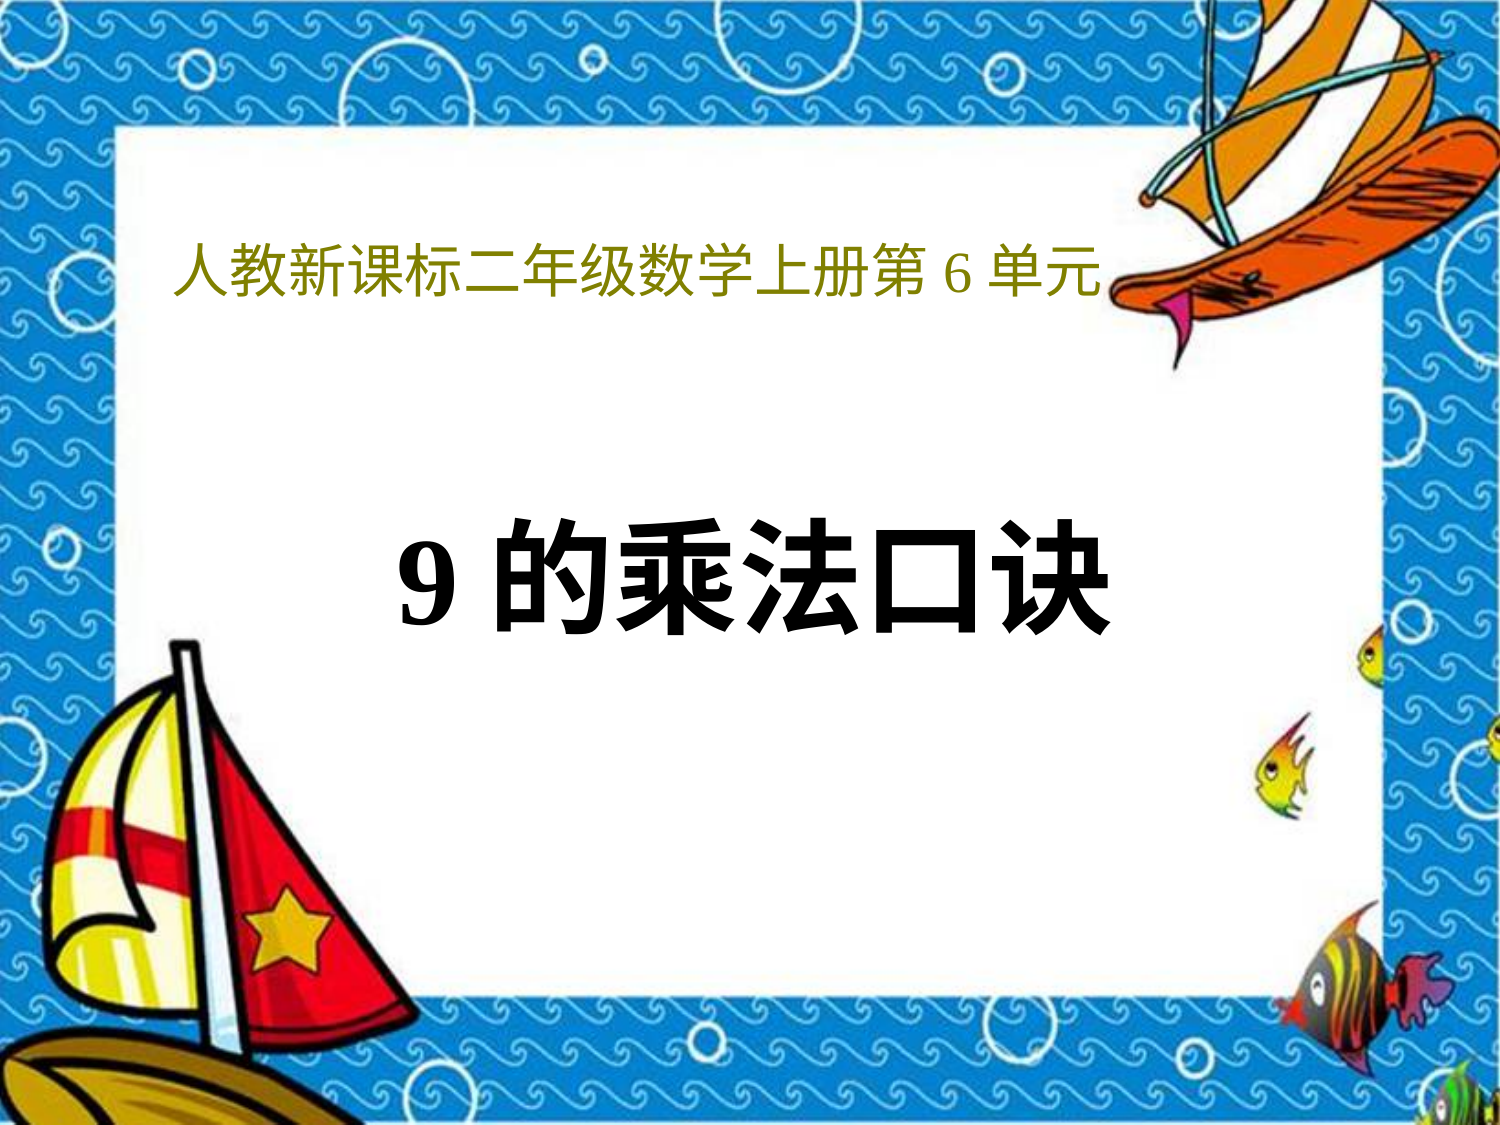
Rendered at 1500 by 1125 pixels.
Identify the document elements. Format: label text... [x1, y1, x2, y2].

subtitle 9的乘法口诀 [229, 491, 1281, 780]
title 人教新课标二年级数学上册第6单元 [0, 148, 1276, 391]
picture [0, 0, 1500, 1125]
